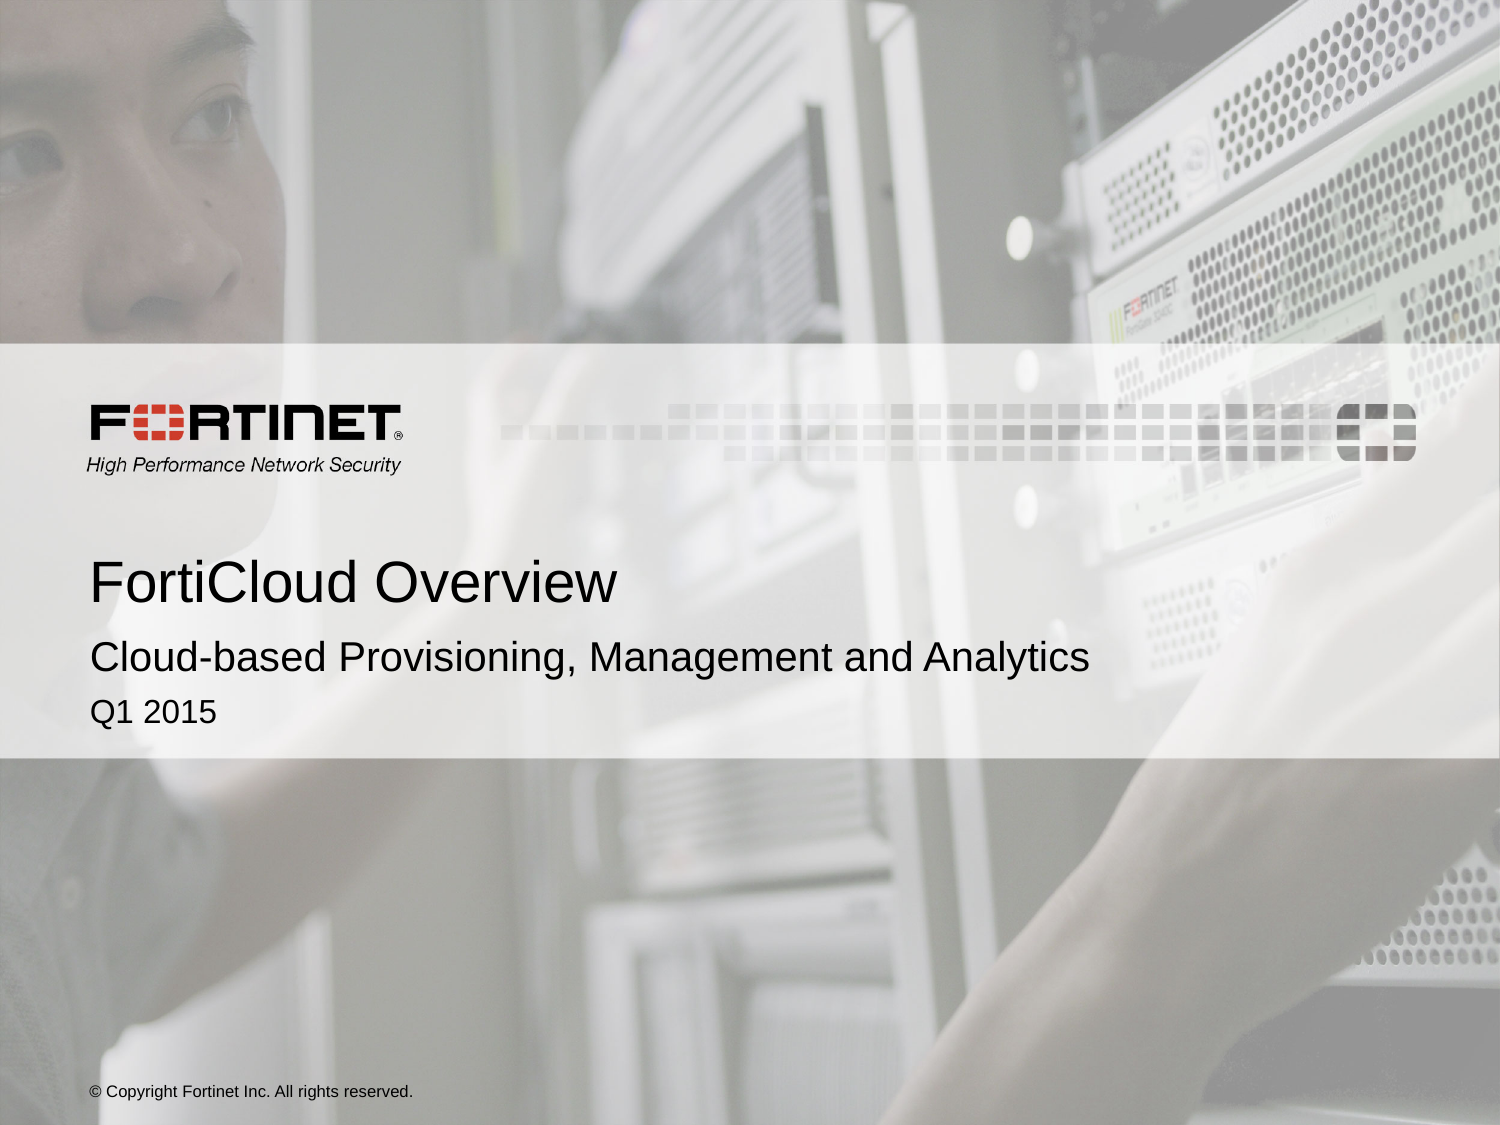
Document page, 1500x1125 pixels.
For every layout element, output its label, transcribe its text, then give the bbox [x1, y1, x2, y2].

picture [0, 0, 1500, 1125]
list Q1 2015 [89, 690, 1368, 728]
subtitle Cloud-based Provisioning, Management and Analytics [89, 629, 1367, 689]
title FortiCloud Overview [89, 486, 1365, 616]
